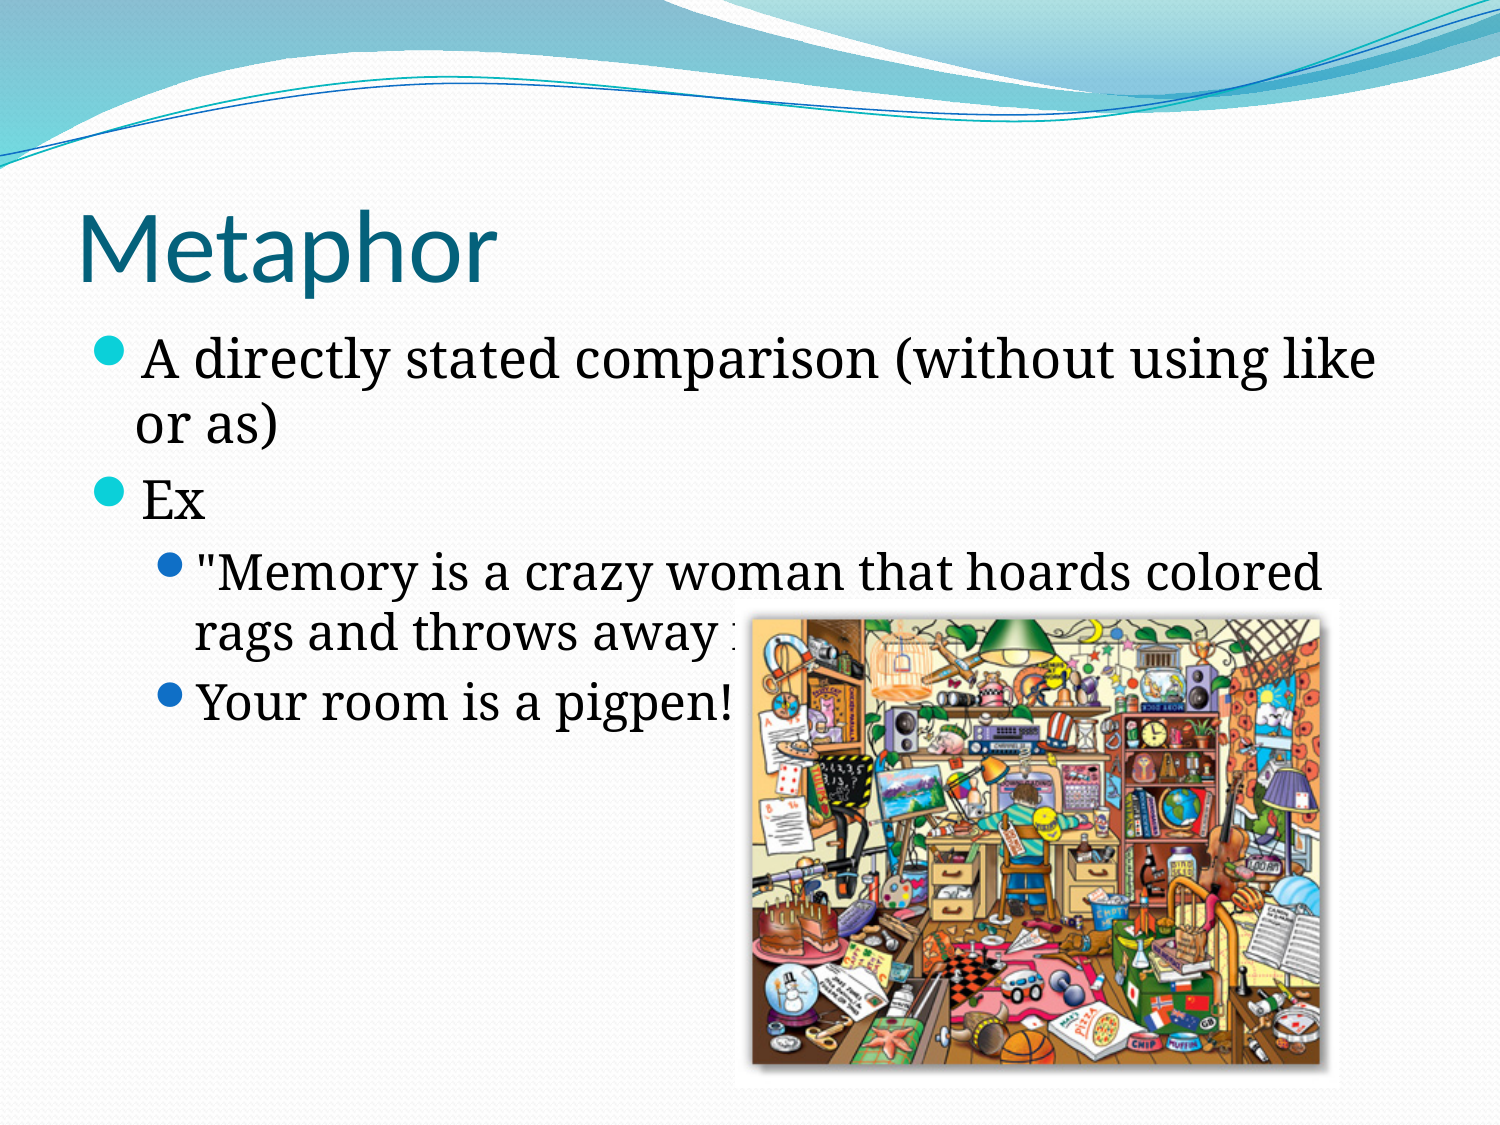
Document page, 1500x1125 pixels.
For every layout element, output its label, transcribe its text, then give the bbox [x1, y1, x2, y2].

picture [734, 599, 1340, 1088]
title Metaphor [75, 115, 1425, 303]
list A directly stated comparison (without using like or as) Ex "Memory is a crazy woman that hoards colored rags and throws away food.“- (Austin O'Malley) Your room is a pigpen! [75, 317, 1425, 1038]
